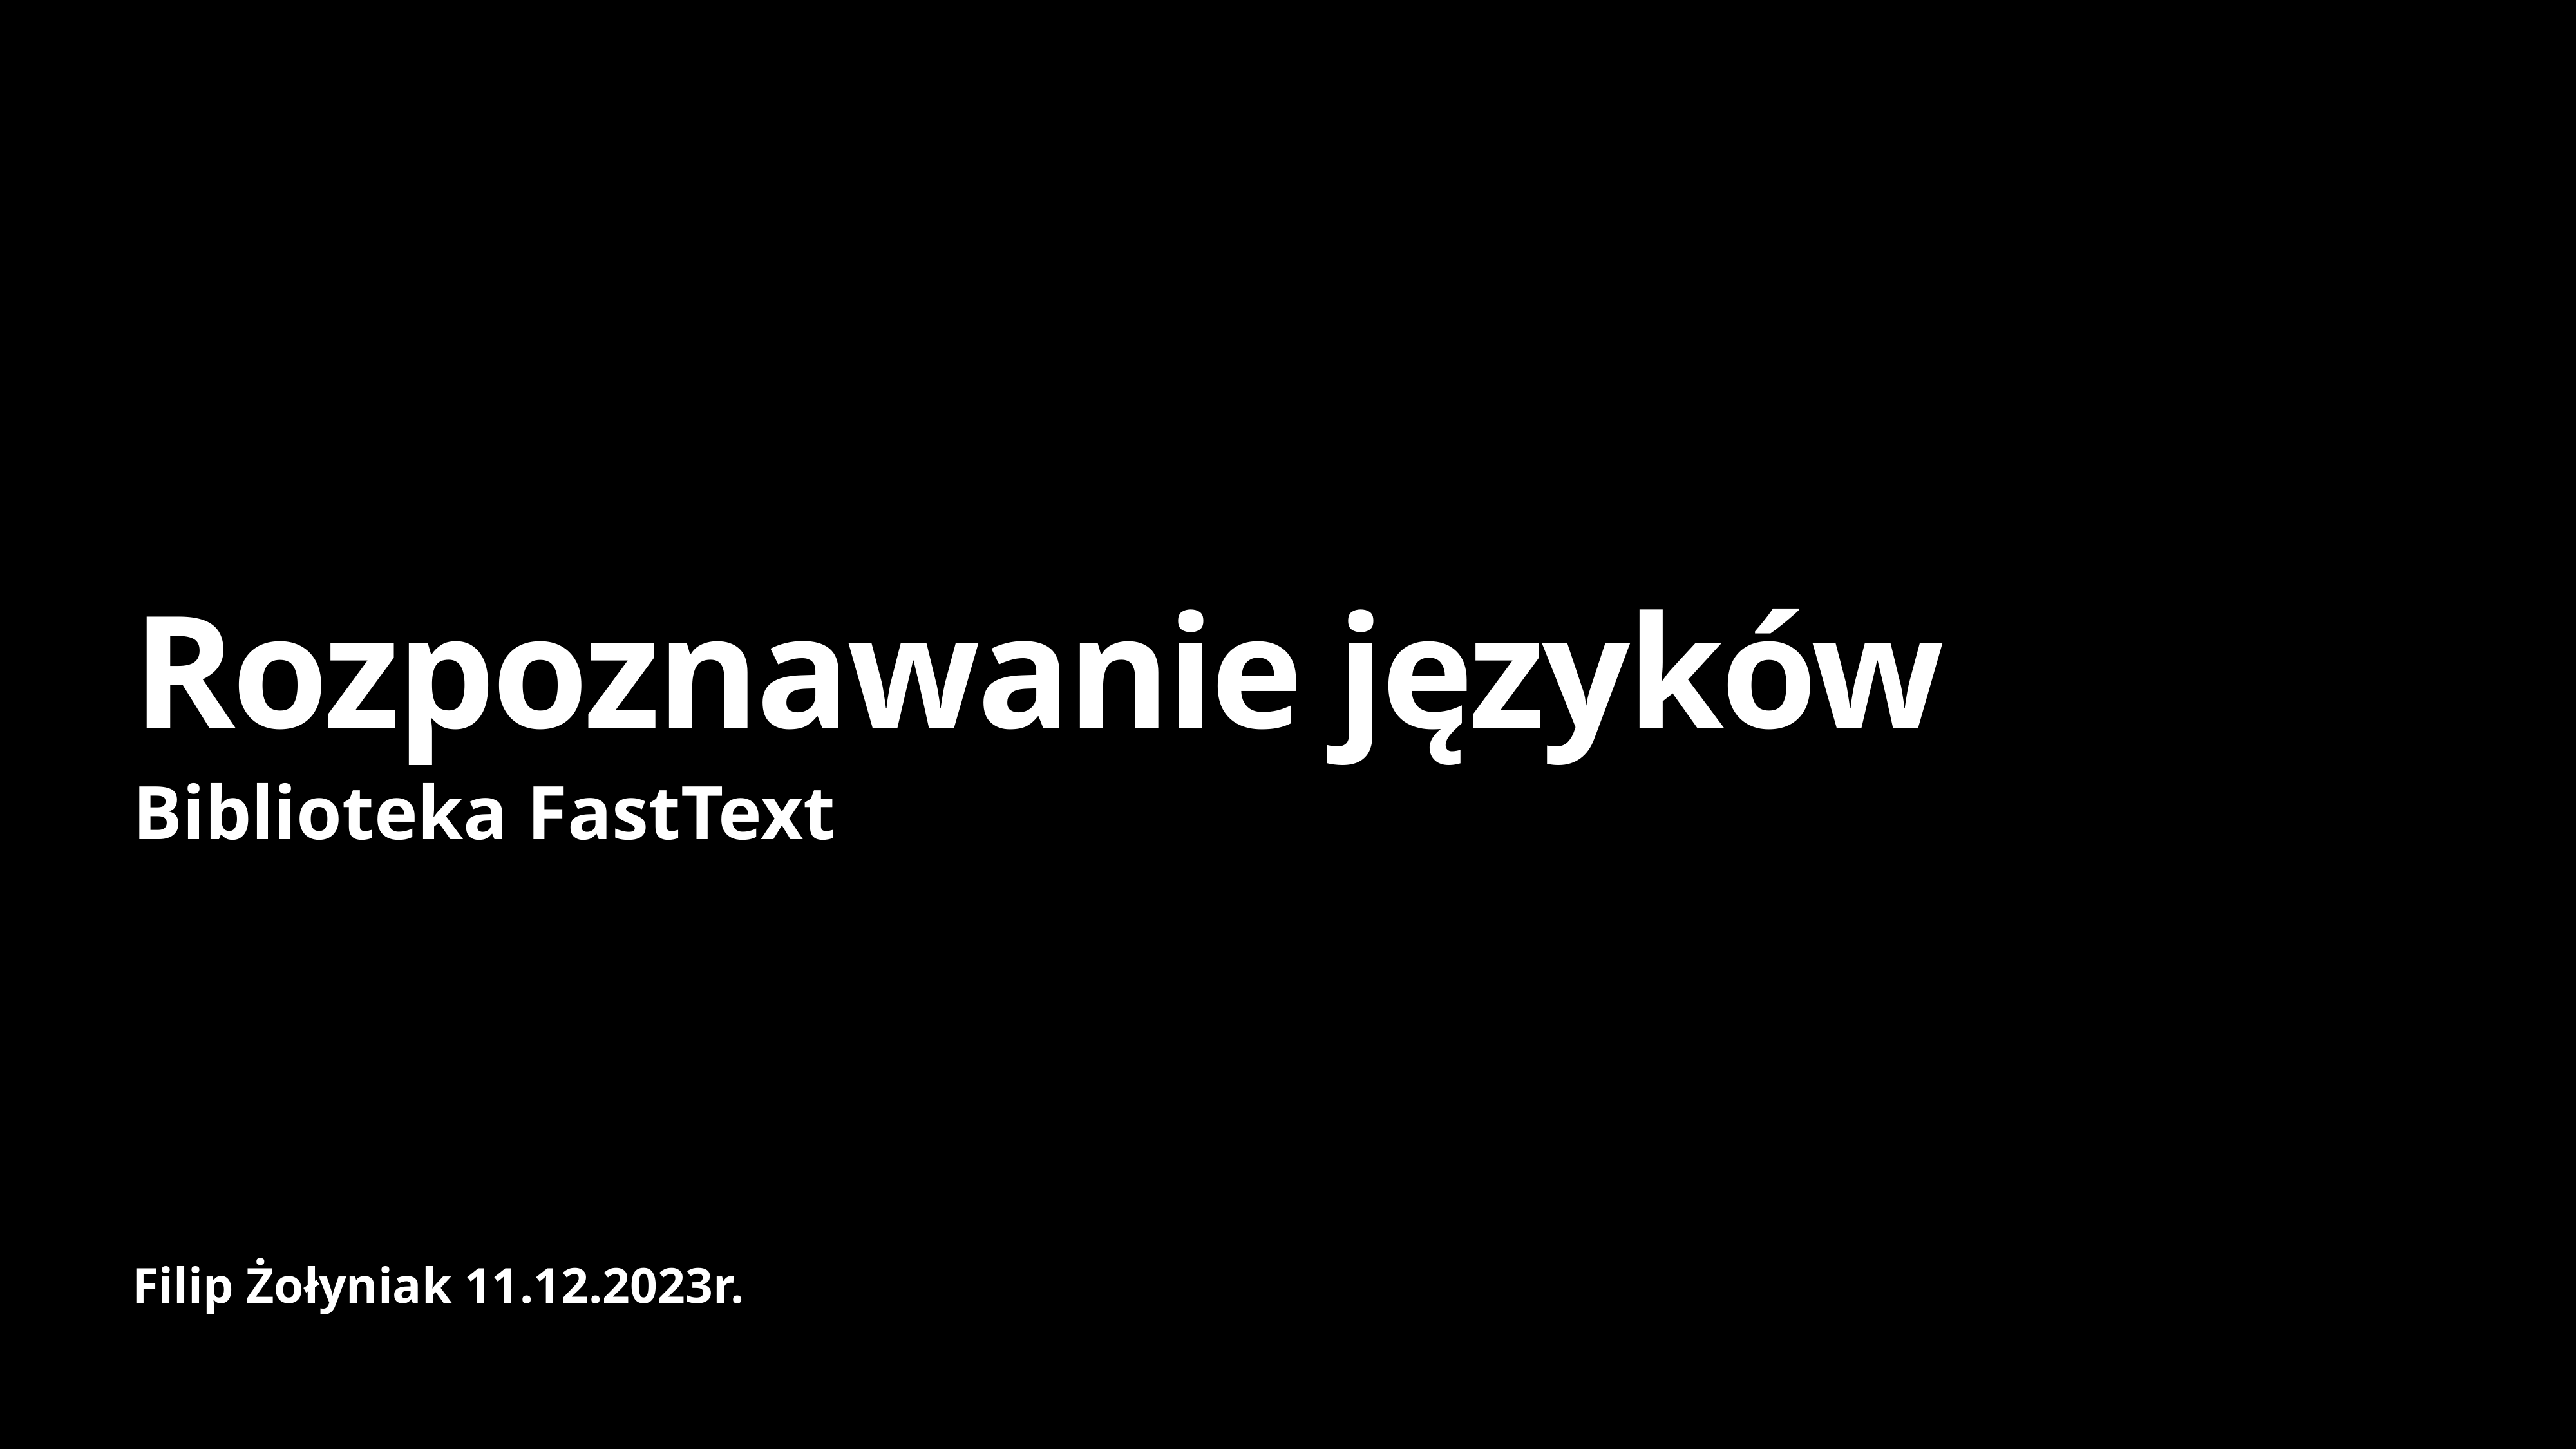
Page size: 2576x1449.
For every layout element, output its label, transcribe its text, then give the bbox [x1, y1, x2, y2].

title Rozpoznawanie języków [127, 271, 2449, 760]
subtitle Biblioteka FastText [127, 760, 2449, 962]
list Filip Żołyniak 11.12.2023r. [127, 1250, 2449, 1319]
